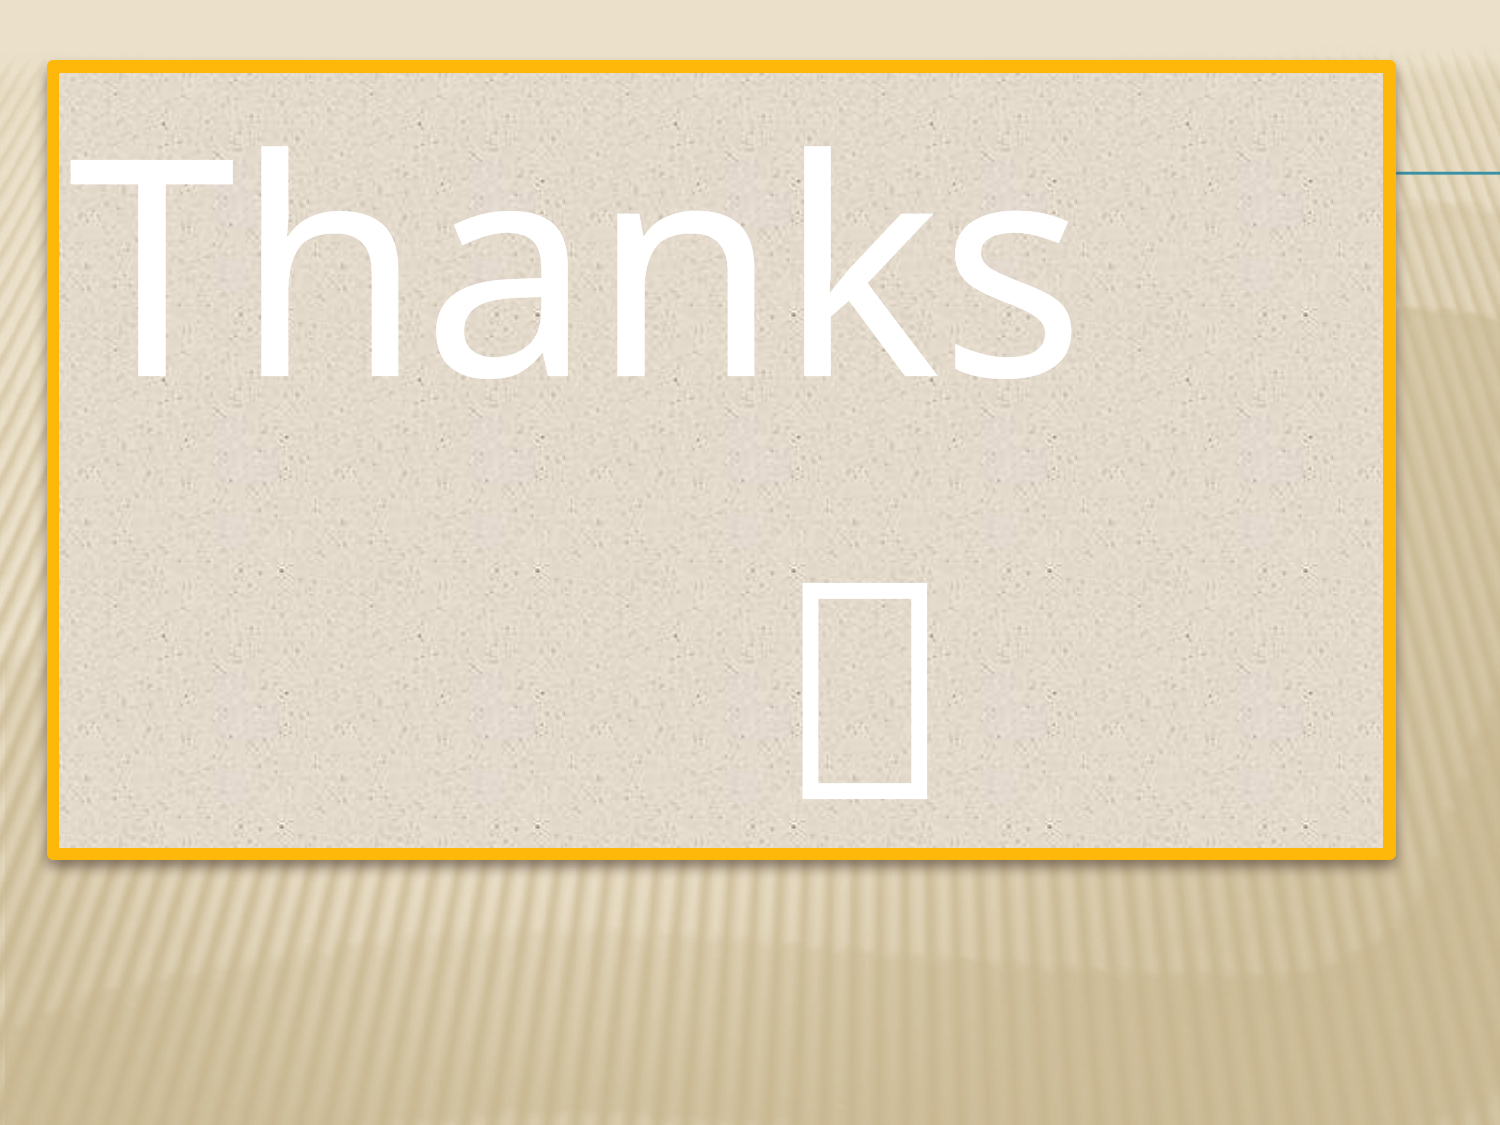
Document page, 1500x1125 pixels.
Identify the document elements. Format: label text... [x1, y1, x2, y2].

list Thanks  [52, 66, 1390, 855]
